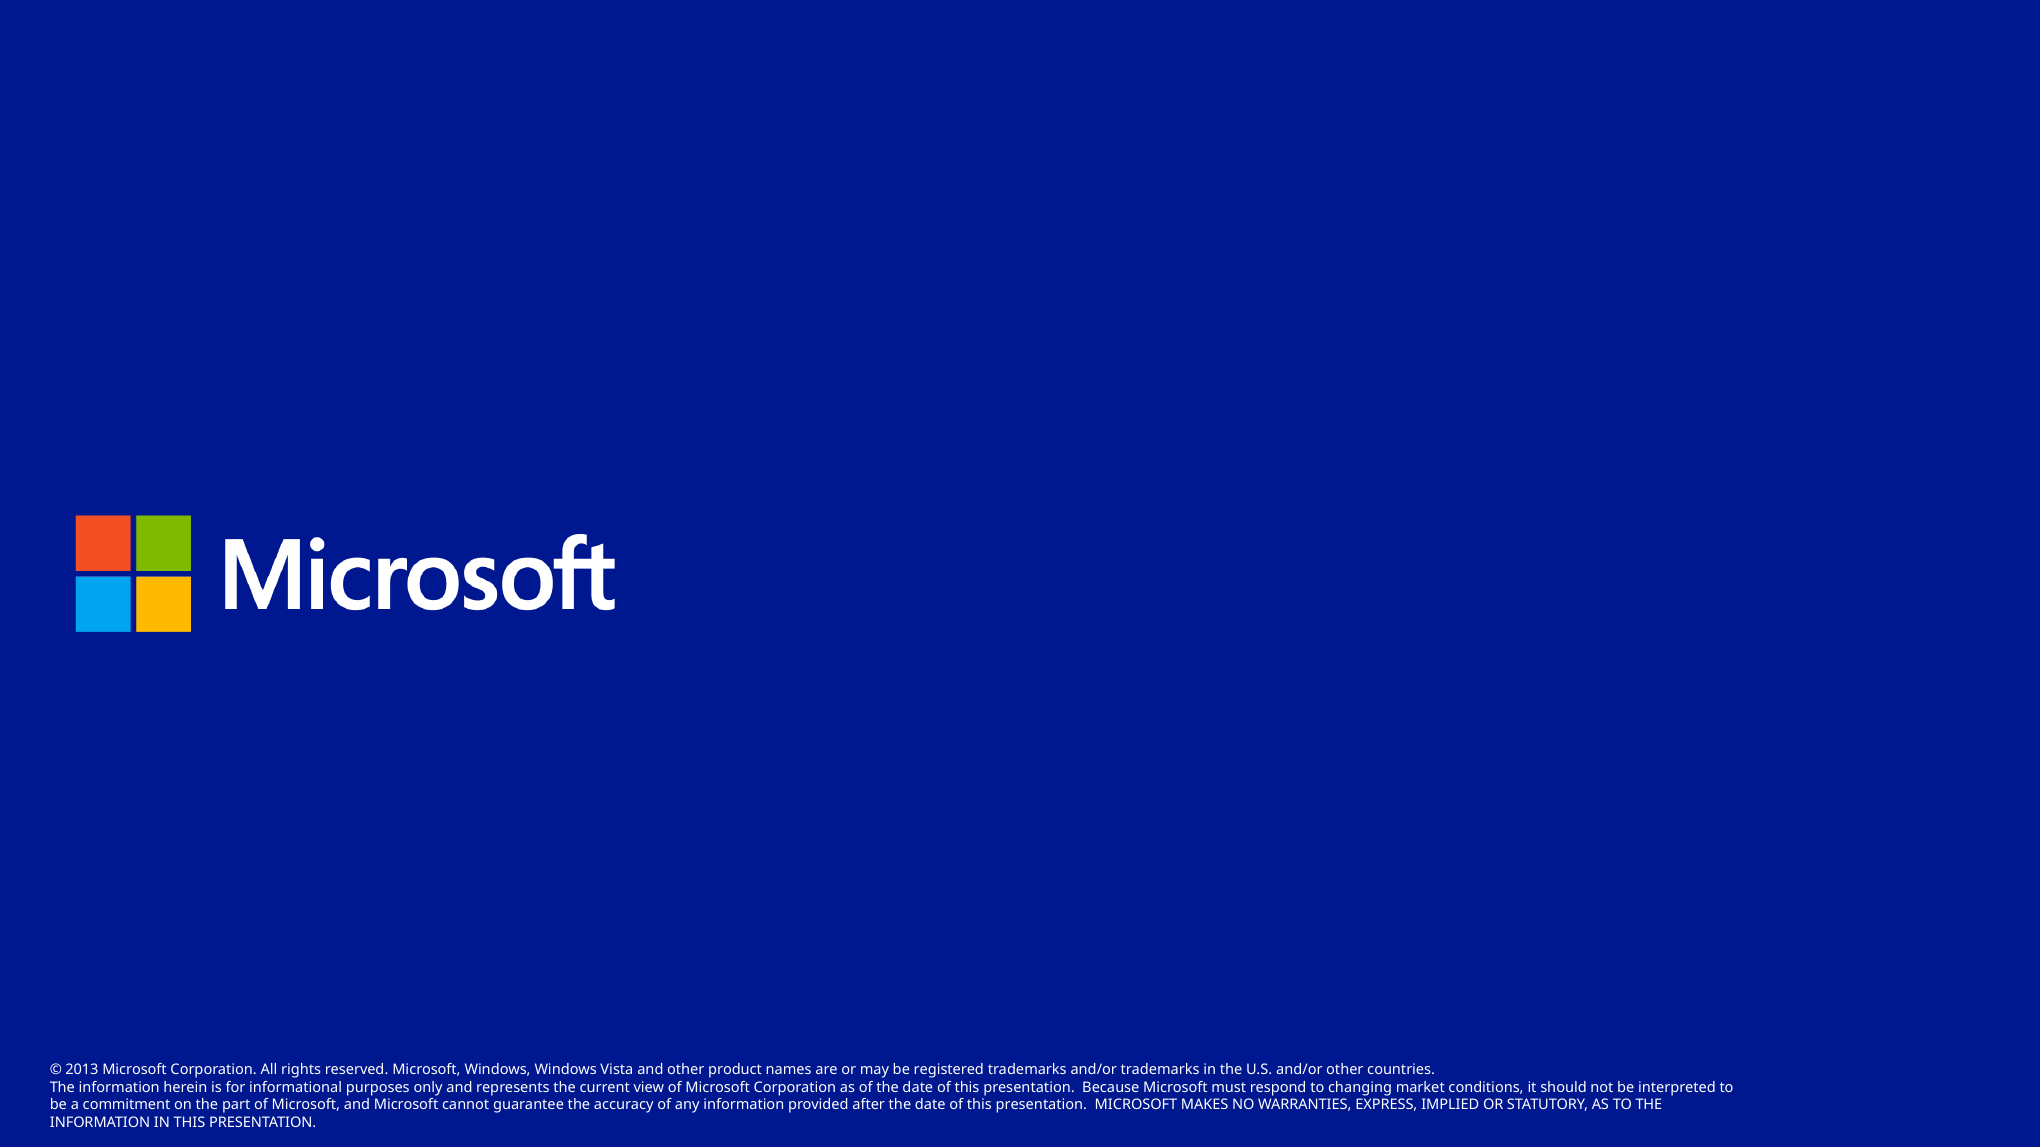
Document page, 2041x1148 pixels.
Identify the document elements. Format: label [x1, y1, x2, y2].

picture [75, 515, 615, 632]
